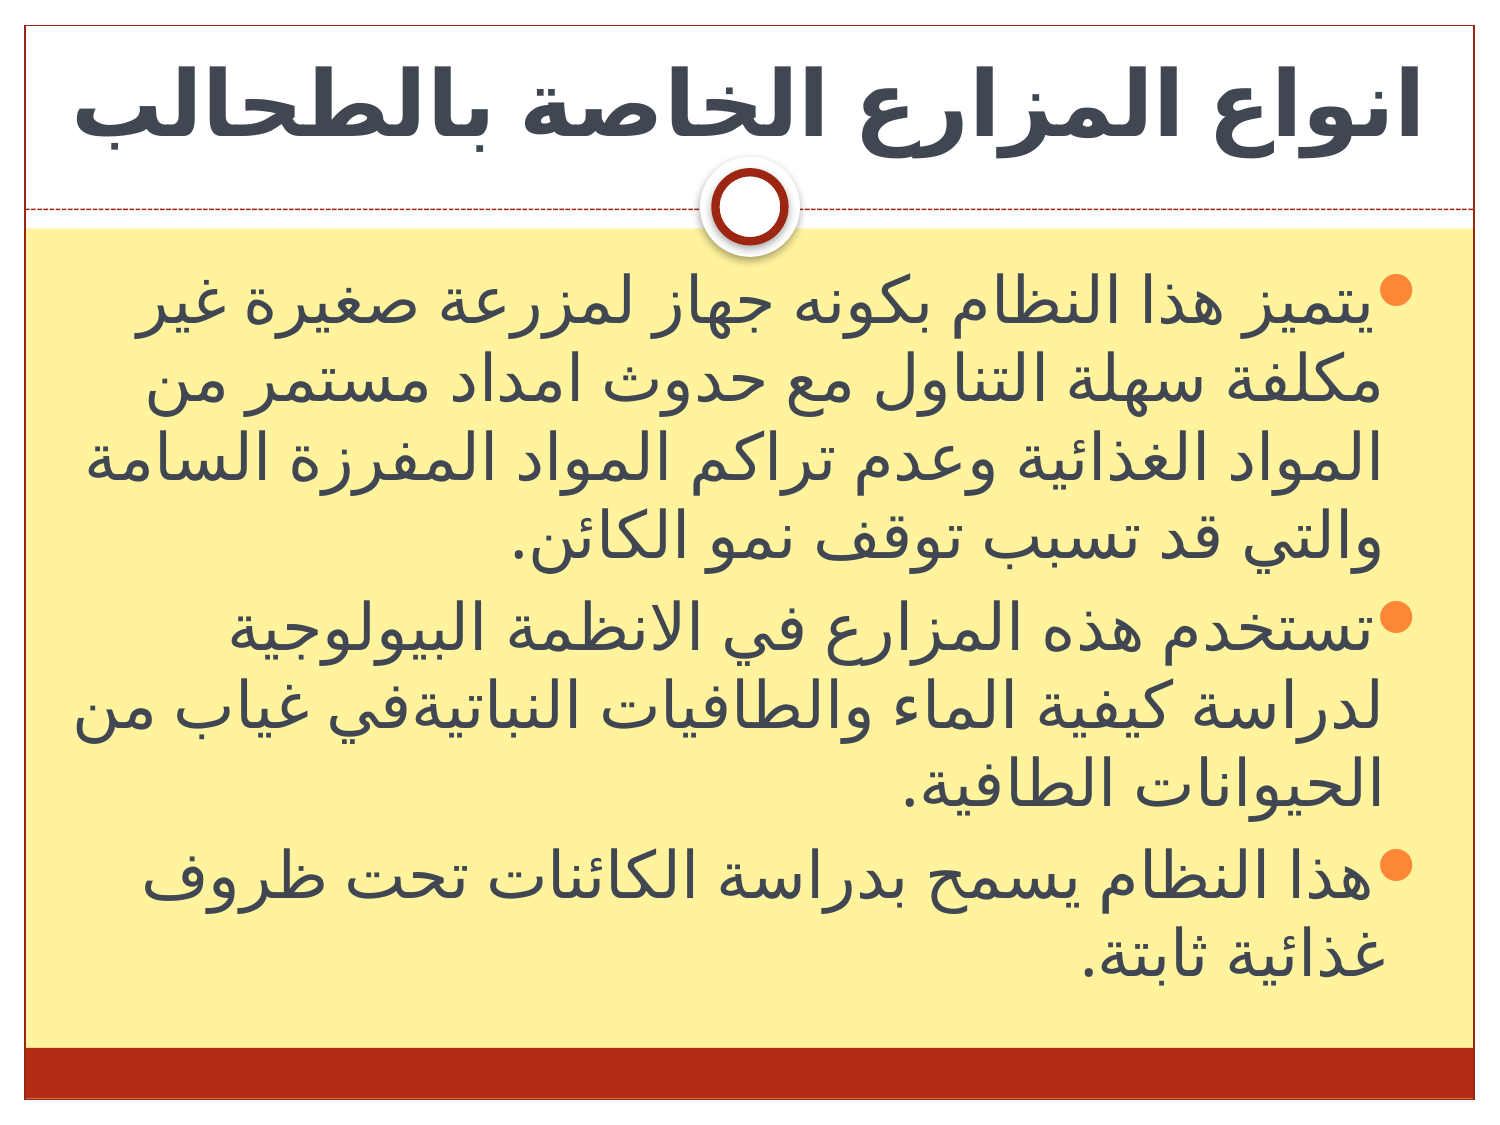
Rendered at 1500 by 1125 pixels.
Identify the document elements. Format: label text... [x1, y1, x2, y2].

title انواع المزارع الخاصة بالطحالب [49, 37, 1450, 162]
list يتميز هذا النظام بكونه جهاز لمزرعة صغيرة غير مكلفة سهلة التناول مع حدوث امداد مستمر من المواد الغذائية وعدم تراكم المواد المفرزة السامة والتي قد تسبب توقف نمو الكائن. تستخدم هذه المزارع في الانظمة البيولوجية لدراسة كيفية الماء والطافيات النباتيةفي غياب من الحيوانات الطافية. هذا النظام يسمح بدراسة الكائنات تحت ظروف غذائية ثابتة. [49, 250, 1445, 1001]
